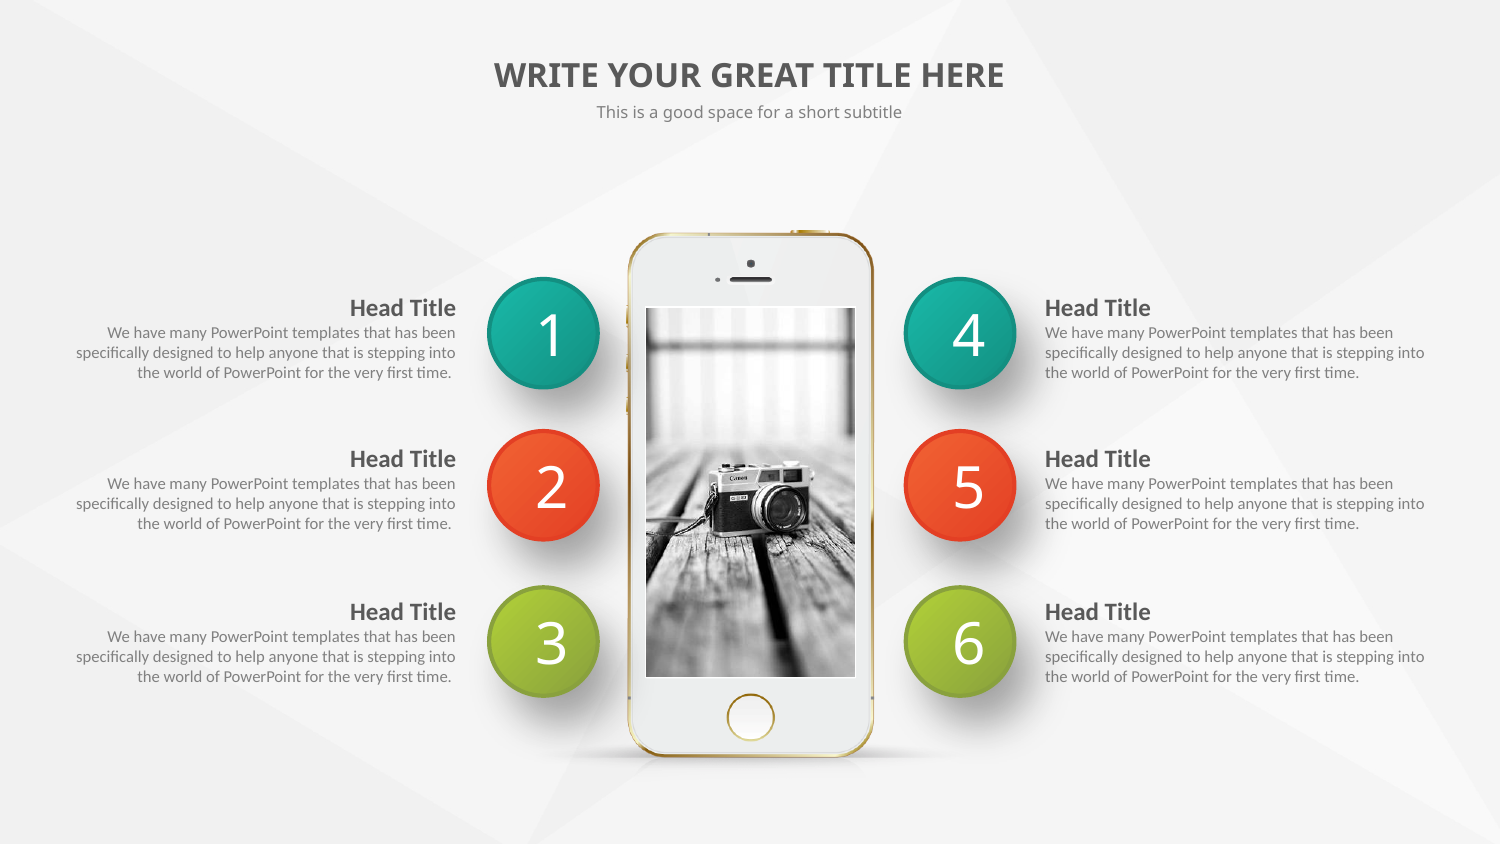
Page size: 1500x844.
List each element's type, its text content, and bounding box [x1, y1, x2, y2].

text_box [905, 587, 1015, 696]
text_box Head Title We have many PowerPoint templates that has been specifically designed to help anyone that is stepping into the world of PowerPoint for the very first time. [1073, 442, 1447, 533]
text_box Head Title We have many PowerPoint templates that has been specifically designed to help anyone that is stepping into the world of PowerPoint for the very first time. [54, 291, 425, 382]
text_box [488, 430, 598, 540]
text_box Head Title We have many PowerPoint templates that has been specifically designed to help anyone that is stepping into the world of PowerPoint for the very first time. [1073, 595, 1447, 686]
text_box This is a good space for a short subtitle [581, 94, 918, 130]
text_box WRITE YOUR GREAT TITLE HERE [479, 47, 1021, 102]
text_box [905, 430, 1015, 540]
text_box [905, 278, 1015, 388]
text_box Head Title We have many PowerPoint templates that has been specifically designed to help anyone that is stepping into the world of PowerPoint for the very first time. [1073, 291, 1447, 382]
text_box Head Title We have many PowerPoint templates that has been specifically designed to help anyone that is stepping into the world of PowerPoint for the very first time. [54, 442, 425, 533]
text_box Head Title We have many PowerPoint templates that has been specifically designed to help anyone that is stepping into the world of PowerPoint for the very first time. [54, 595, 425, 686]
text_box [488, 278, 598, 388]
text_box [430, 230, 1069, 791]
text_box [488, 587, 598, 696]
picture [0, 0, 1500, 844]
